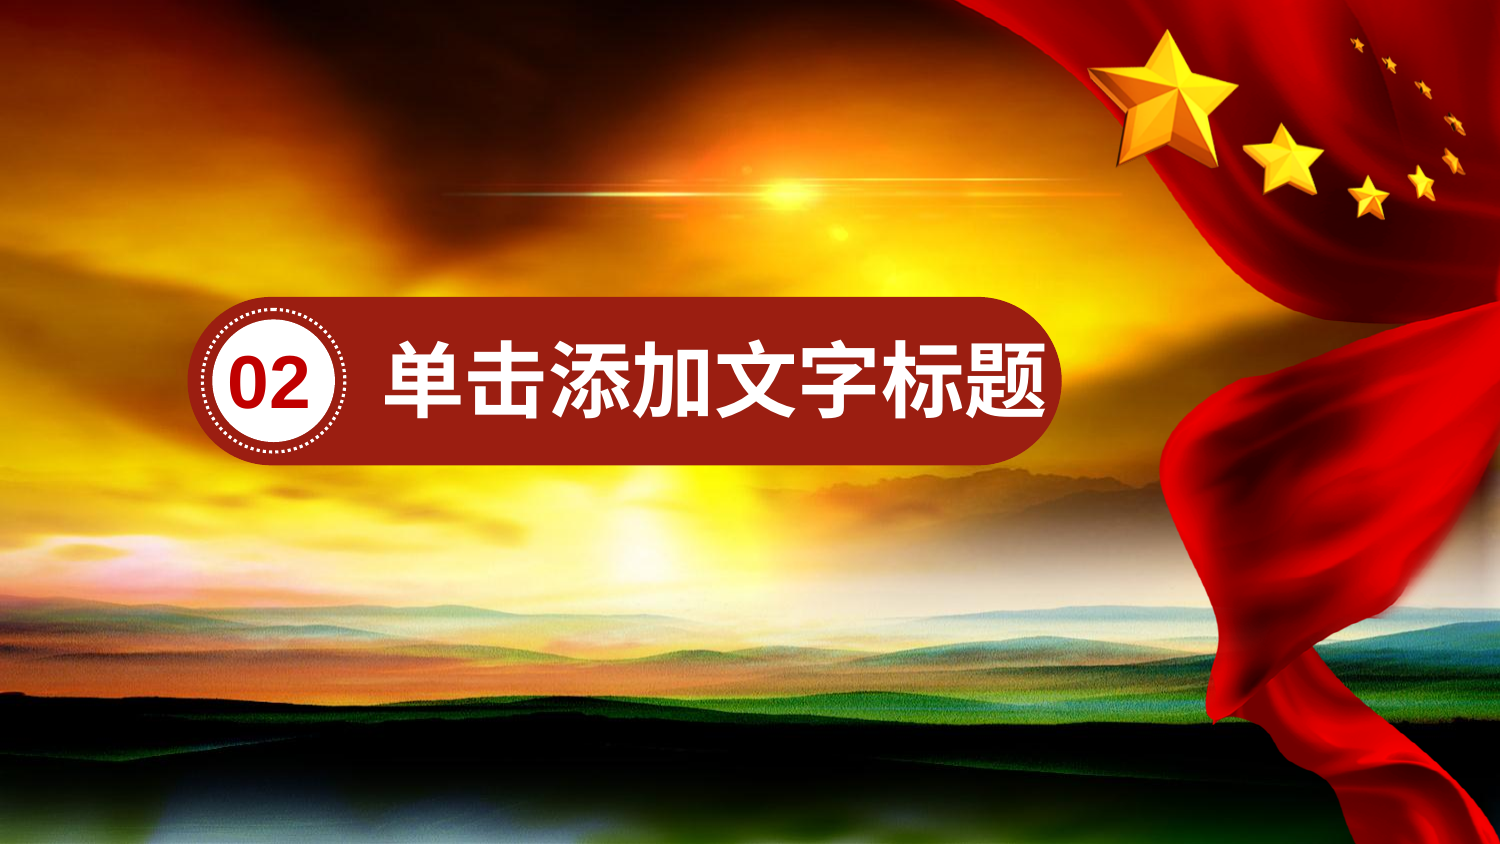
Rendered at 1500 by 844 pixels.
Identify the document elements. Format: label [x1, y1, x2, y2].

text_box [187, 296, 1067, 466]
picture [0, 0, 1500, 844]
